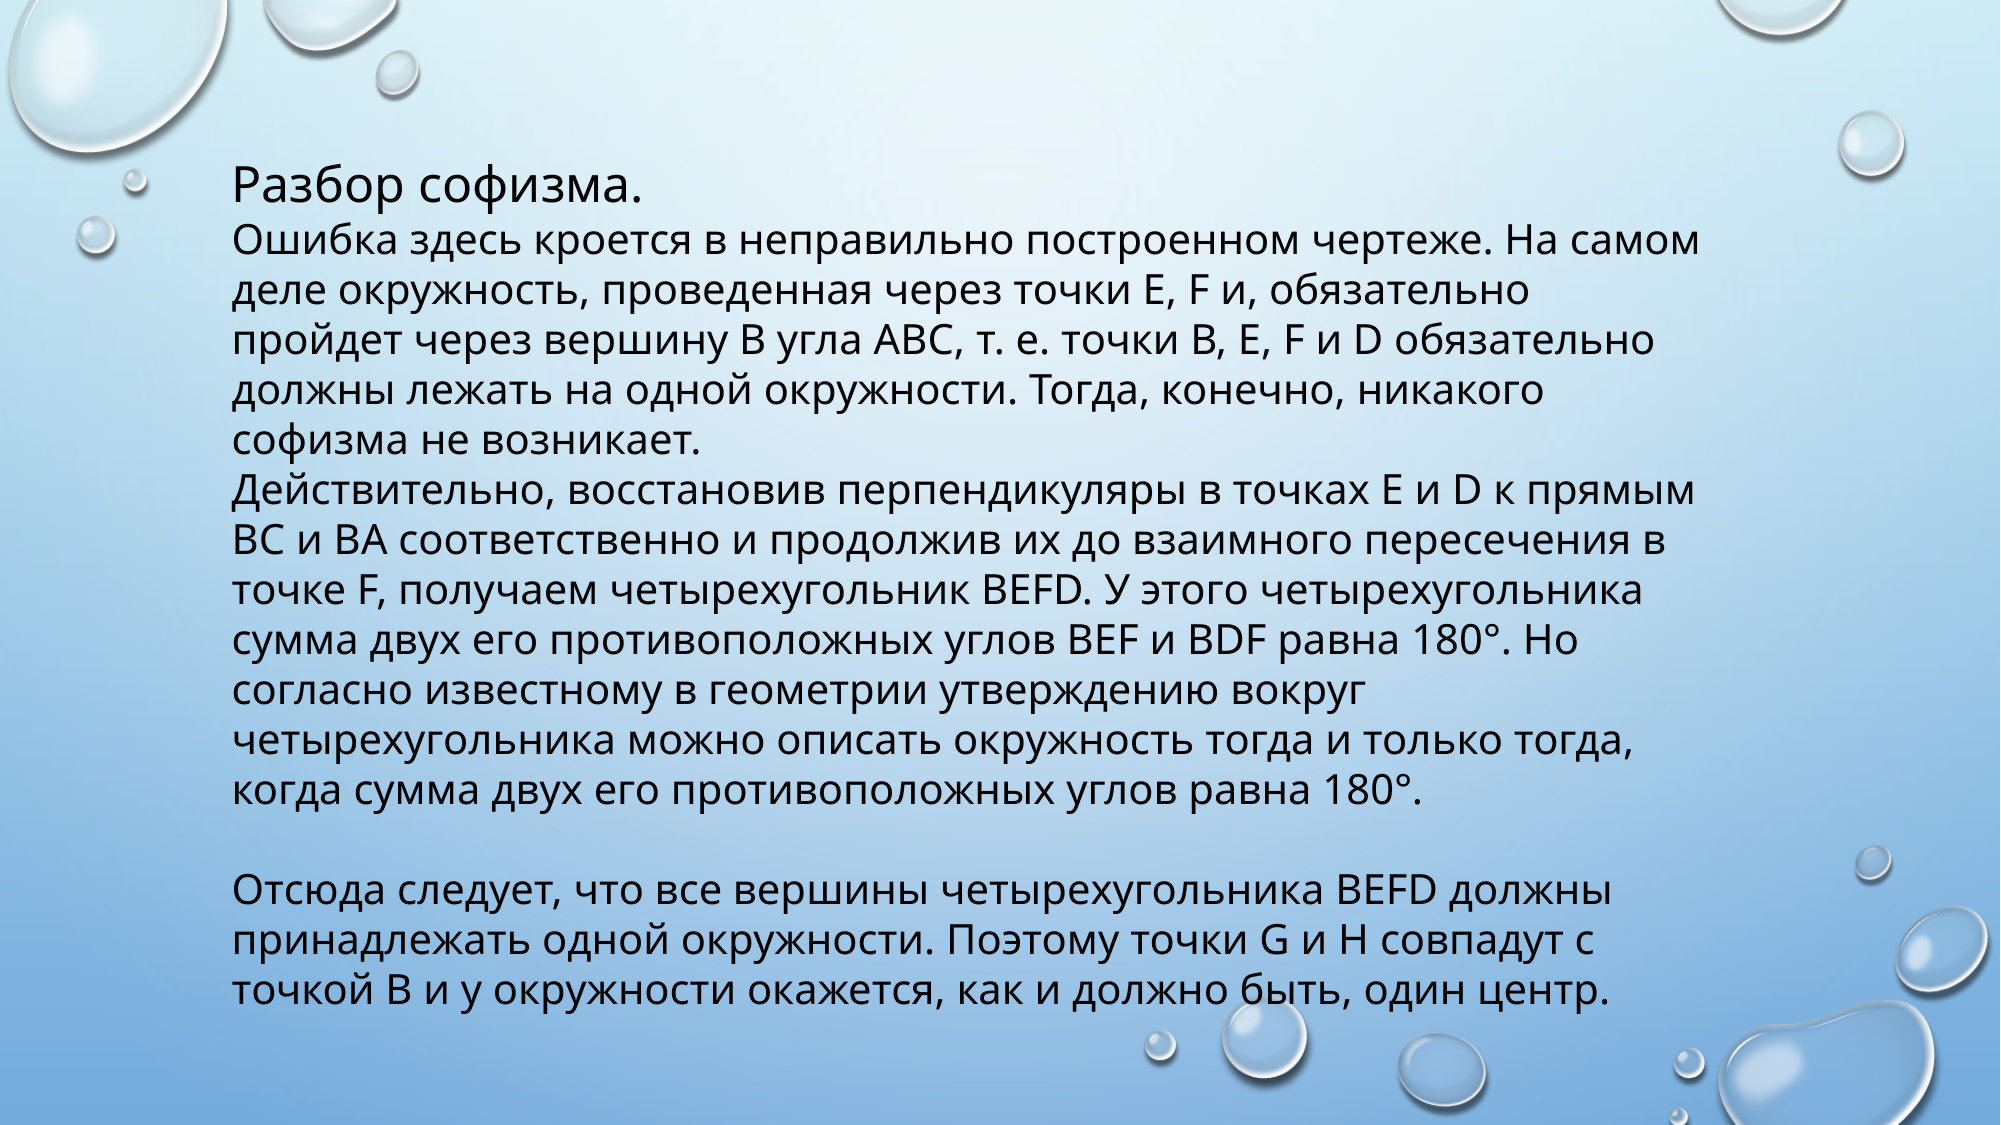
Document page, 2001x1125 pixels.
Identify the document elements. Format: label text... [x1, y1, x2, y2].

text_box Разбор софизма. Ошибка здесь кроется в неправильно построенном чертеже. На самом деле окружность, проведенная через точки Е, F и, обязательно пройдет через вершину В угла ABC, т. е. точки В, Е, F и D обязательно должны лежать на одной окружности. Тогда, конечно, никакого софизма не возникает. Действительно, восстановив перпендикуляры в точках Е и D к прямым ВС и ВА соответственно и продолжив их до взаимного пересечения в точке F, получаем четырехугольник BEFD. У этого четырехугольника сумма двух его противоположных углов BEF и BDF равна 180°. Но согласно известному в геометрии утверждению вокруг четырехугольника можно описать окружность тогда и только тогда, когда сумма двух его противоположных углов равна 180°. Отсюда следует, что все вершины четырехугольника BEFD должны принадлежать одной окружности. Поэтому точки G и Н совпадут с точкой В и у окружности окажется, как и должно быть, один центр. [216, 145, 1717, 1021]
picture [0, 0, 2000, 1125]
